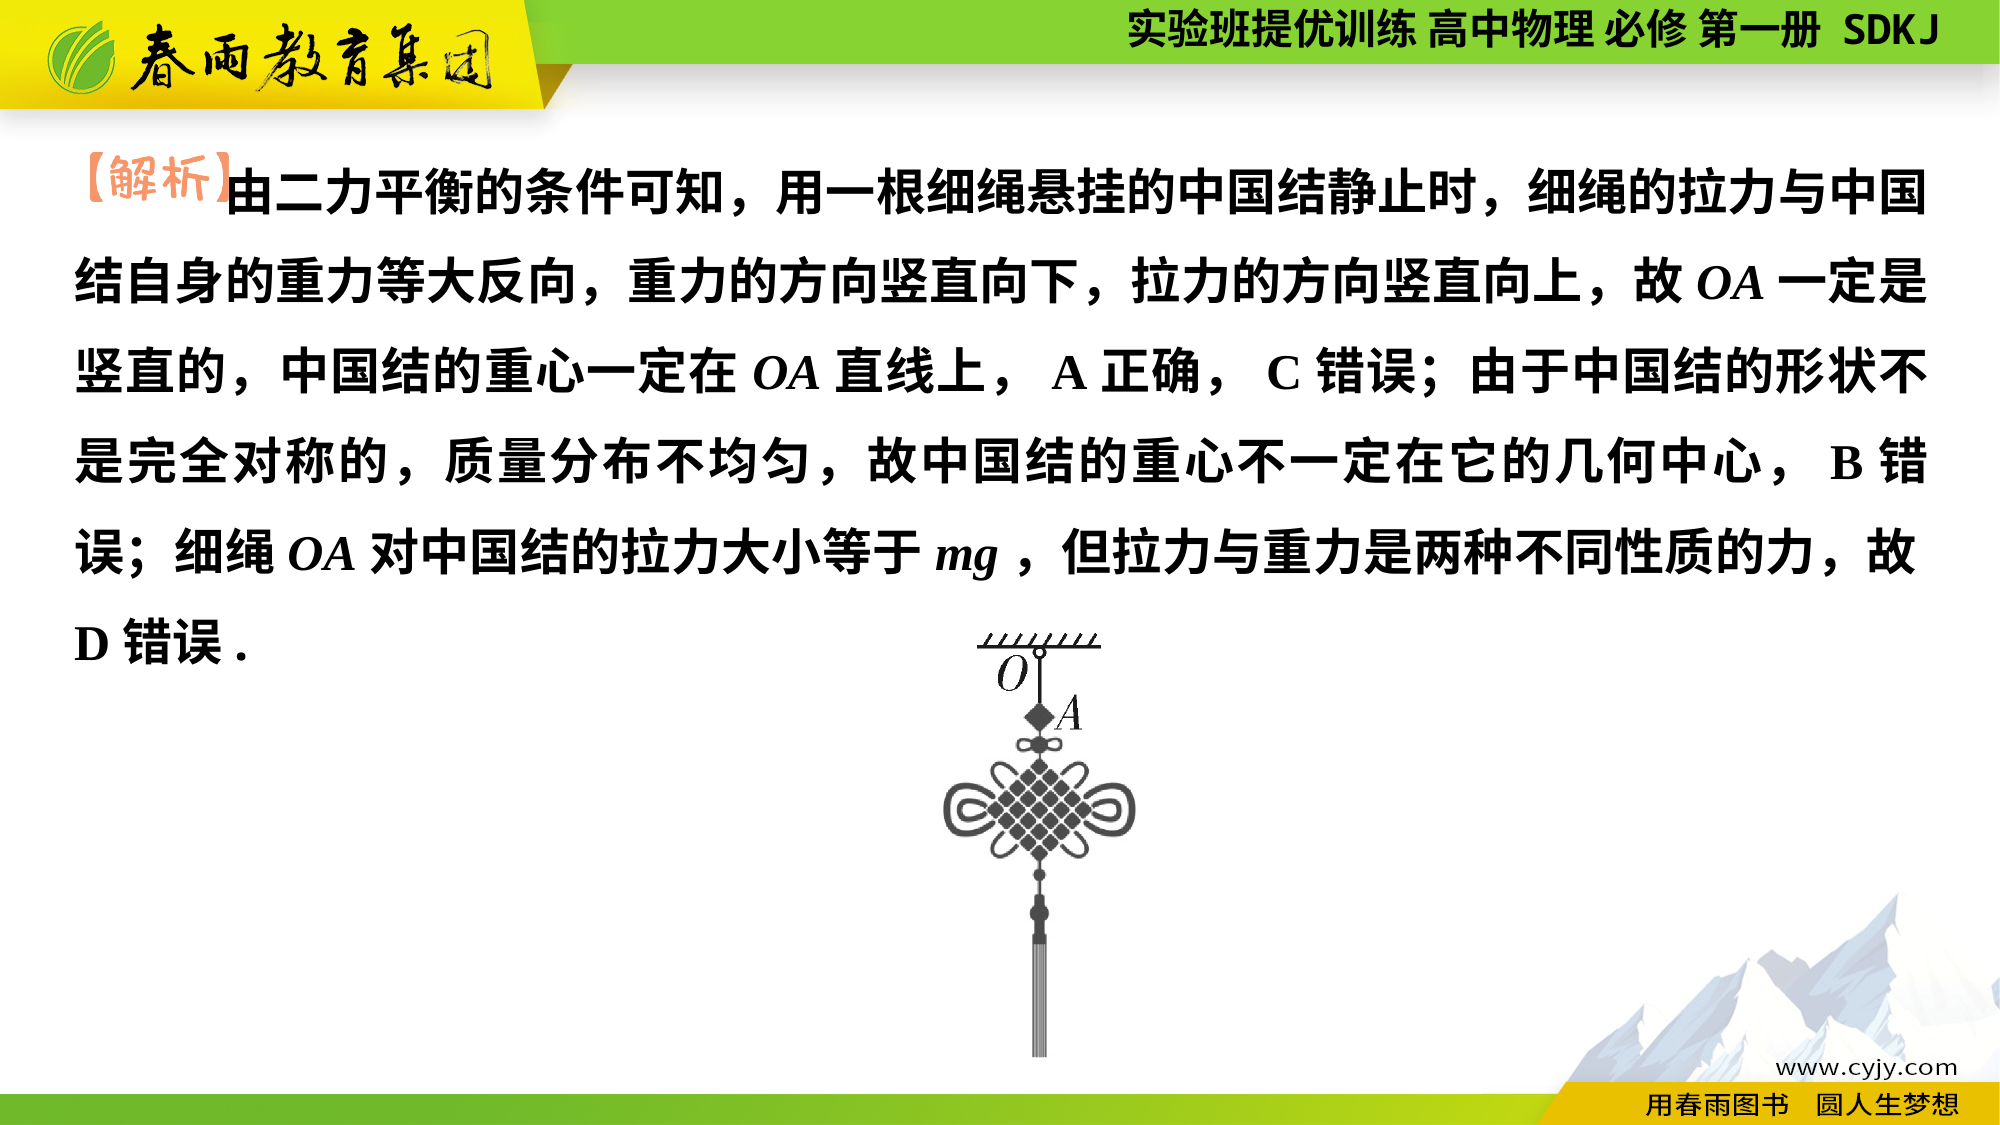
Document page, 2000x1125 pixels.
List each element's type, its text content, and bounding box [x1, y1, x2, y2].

picture [0, 0, 2000, 1125]
list 由二力平衡的条件可知，用一根细绳悬挂的中国结静止时，细绳的拉力与中国结自身的重力等大反向，重力的方向竖直向下，拉力的方向竖直向上，故OA一定是竖直的，中国结的重心一定在OA直线上，A正确，C错误；由于中国结的形状不是完全对称的，质量分布不均匀，故中国结的重心不一定在它的几何中心，B错误；细绳OA对中国结的拉力大小等于mg，但拉力与重力是两种不同性质的力，故D错误. [59, 122, 1944, 592]
